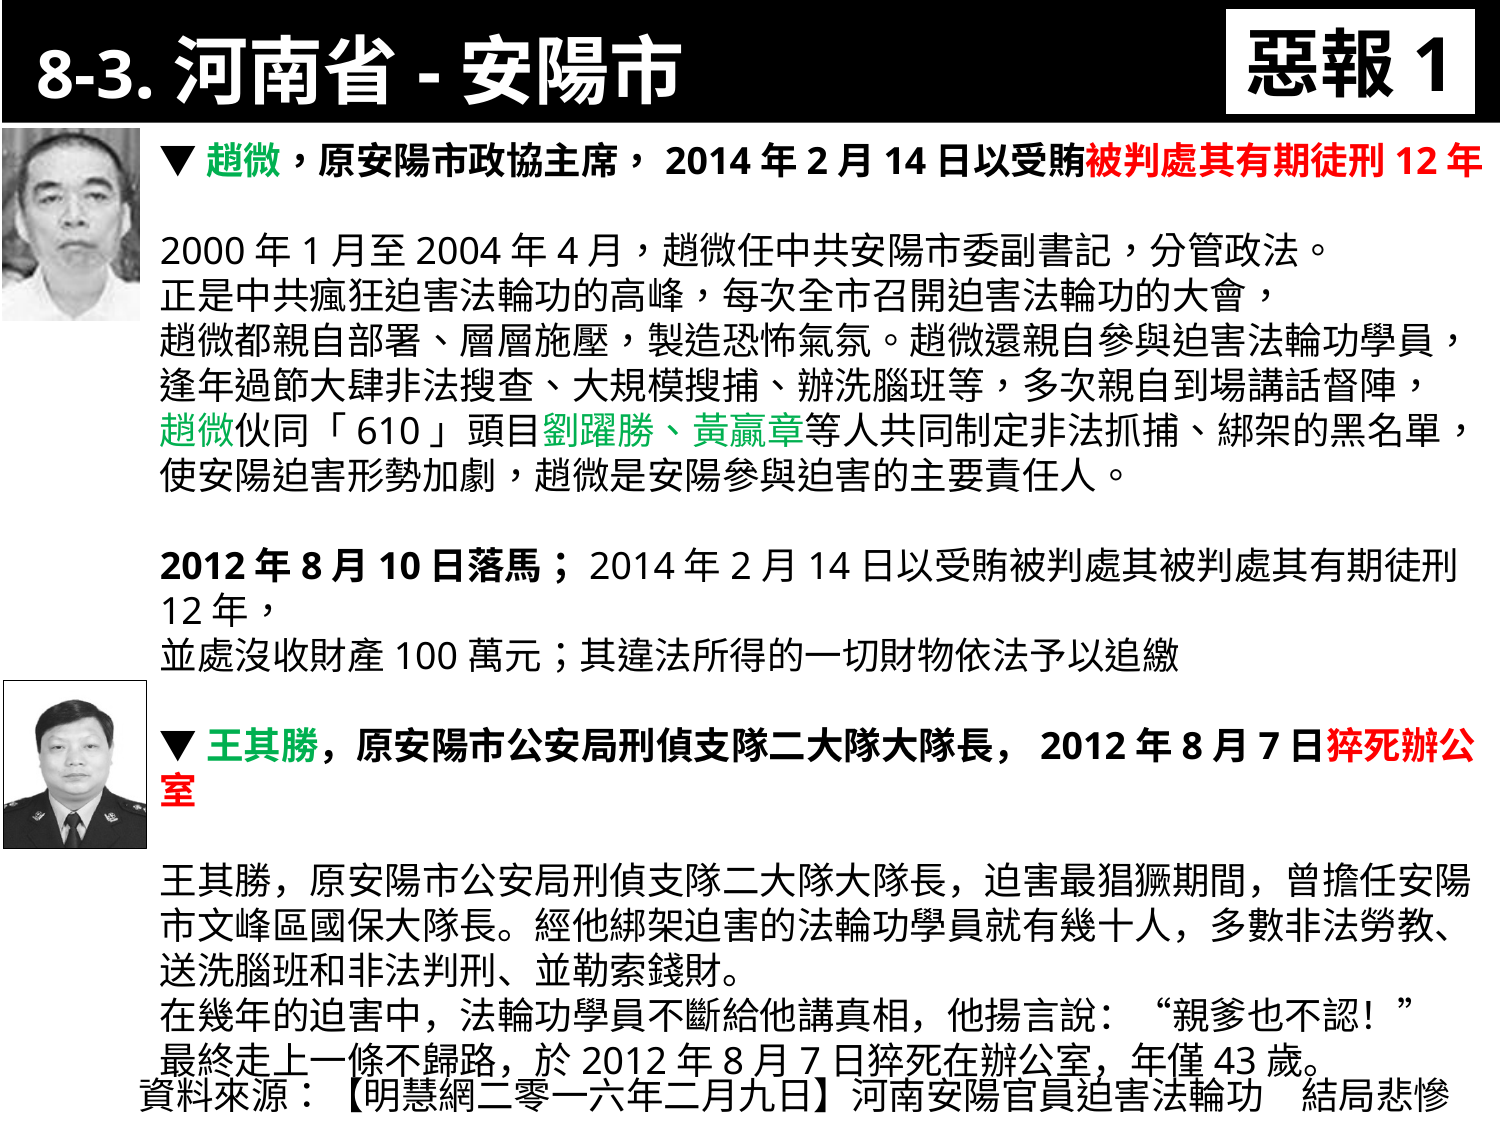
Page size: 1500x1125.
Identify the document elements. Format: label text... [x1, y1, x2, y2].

text_box 資料來源：【明慧網二零一六年二月九日】河南安陽官員迫害法輪功 結局悲慘 [124, 1064, 1467, 1125]
picture [1, 128, 140, 322]
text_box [1, 0, 1500, 128]
text_box ▼趙微，原安陽市政協主席，2014年2月14日以受賄被判處其有期徒刑12年 2000年1月至2004年4月，趙微任中共安陽市委副書記，分管政法。 正是中共瘋狂迫害法輪功的高峰，每次全市召開迫害法輪功的大會， 趙微都親自部署、層層施壓，製造恐怖氣氛。趙微還親自參與迫害法輪功學員，逢年過節大肆非法搜查、大規模搜捕、辦洗腦班等，多次親自到場講話督陣， 趙微伙同「610」頭目劉躍勝、黃贏章等人共同制定非法抓捕、綁架的黑名單，使安陽迫害形勢加劇，趙微是安陽參與迫害的主要責任人。 2012年8月10日落馬；2014年2月14日以受賄被判處其被判處其有期徒刑12年， 並處沒收財產100萬元；其違法所得的一切財物依法予以追繳 ▼王其勝，原安陽市公安局刑偵支隊二大隊大隊長，2012年8月7日猝死辦公室 王其勝，原安陽市公安局刑偵支隊二大隊大隊長，迫害最猖獗期間，曾擔任安陽市文峰區國保大隊長。經他綁架迫害的法輪功學員就有幾十人，多數非法勞教、送洗腦班和非法判刑、並勒索錢財。 在幾年的迫害中，法輪功學員不斷給他講真相，他揚言說：“親爹也不認！” 最終走上一條不歸路，於2012年8月7日猝死在辦公室，年僅43歲。 [144, 135, 1500, 1125]
picture [2, 680, 147, 849]
